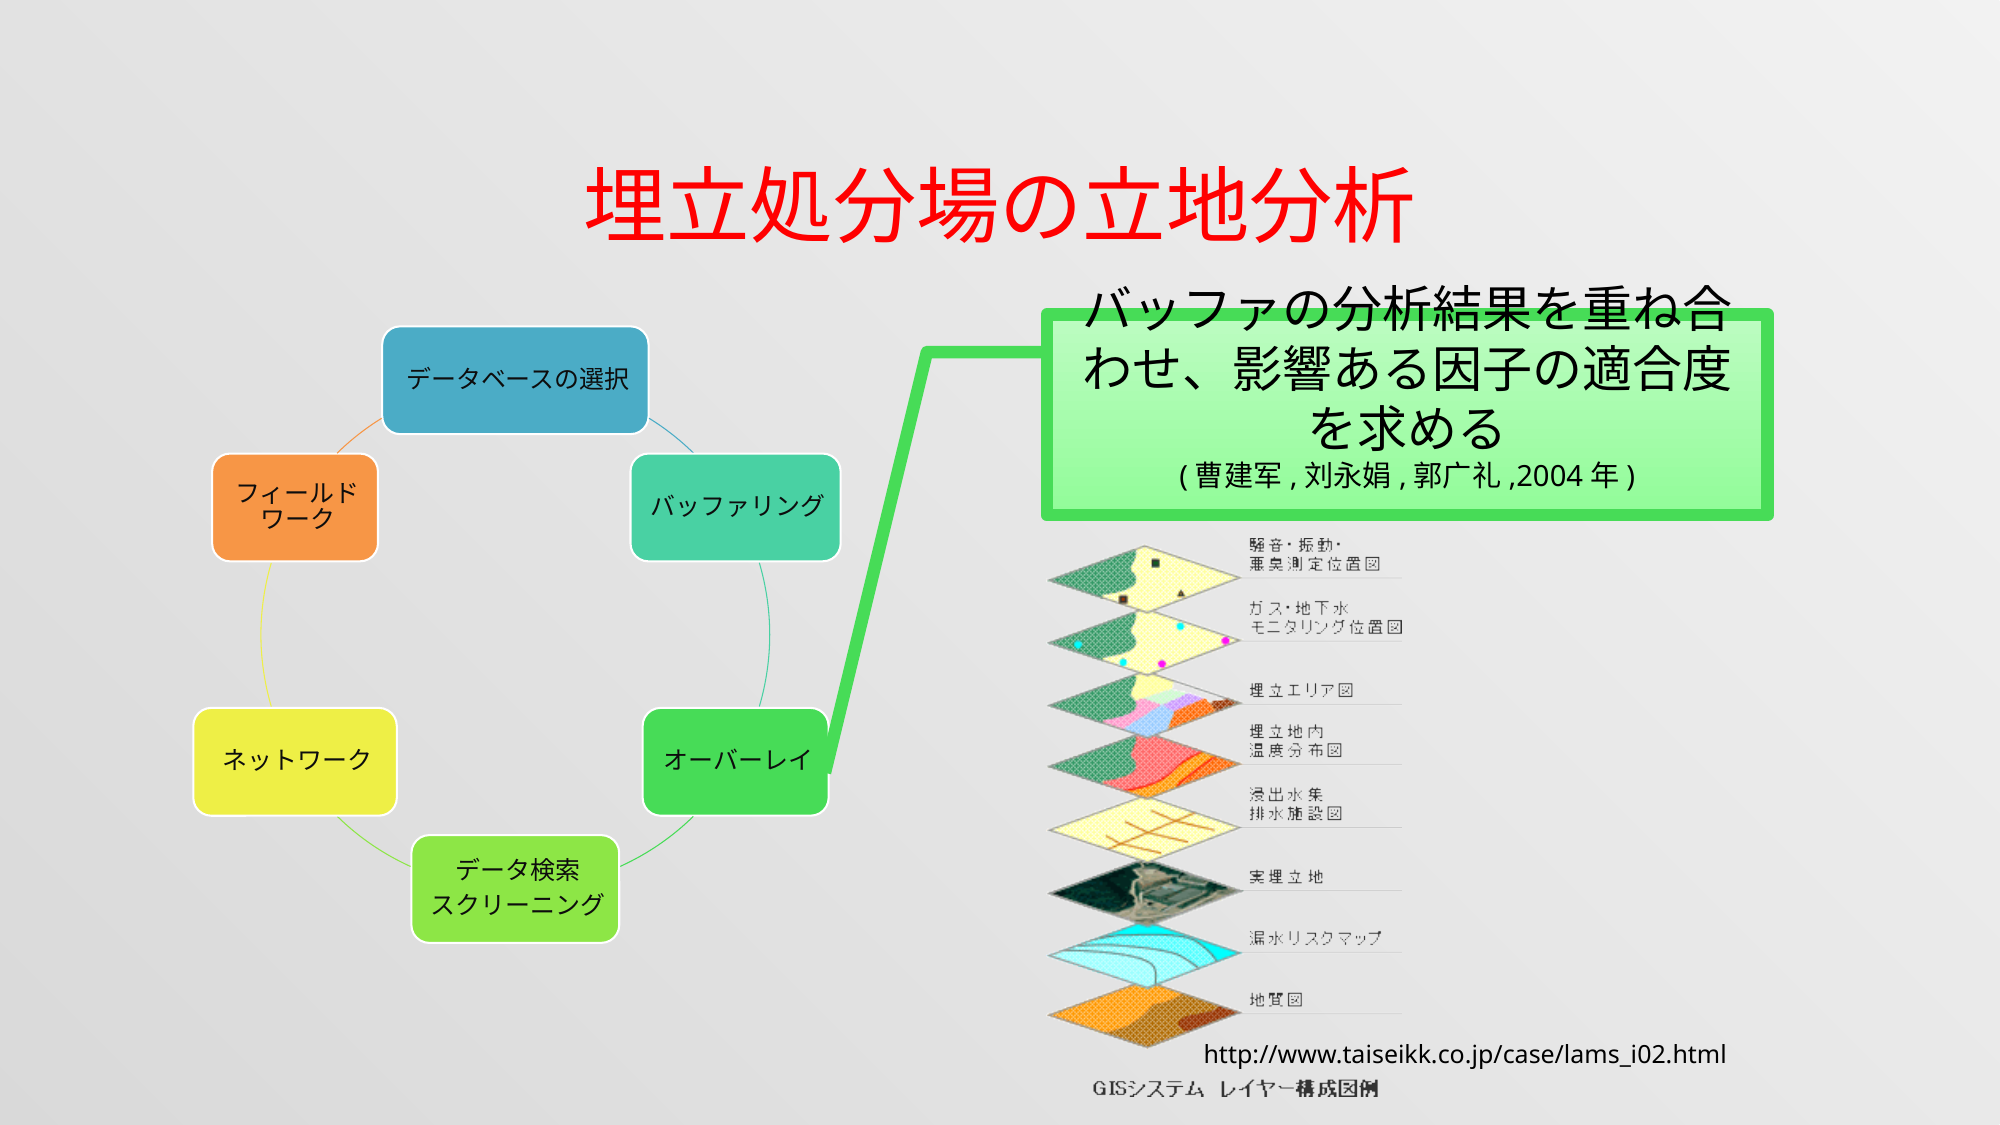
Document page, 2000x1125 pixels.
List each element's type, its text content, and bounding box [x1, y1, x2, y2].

text_box バッファの分析結果を重ね合わせ、影響ある因子の適合度を求める (曹建军,刘永娟,郭广礼,2004年) [823, 313, 1769, 774]
text_box http://www.taiseikk.co.jp/case/lams_i02.html [1402, 1034, 1957, 1077]
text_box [211, 326, 823, 944]
picture [1046, 538, 1402, 1097]
title 埋立処分場の立地分析 [199, 45, 1800, 263]
